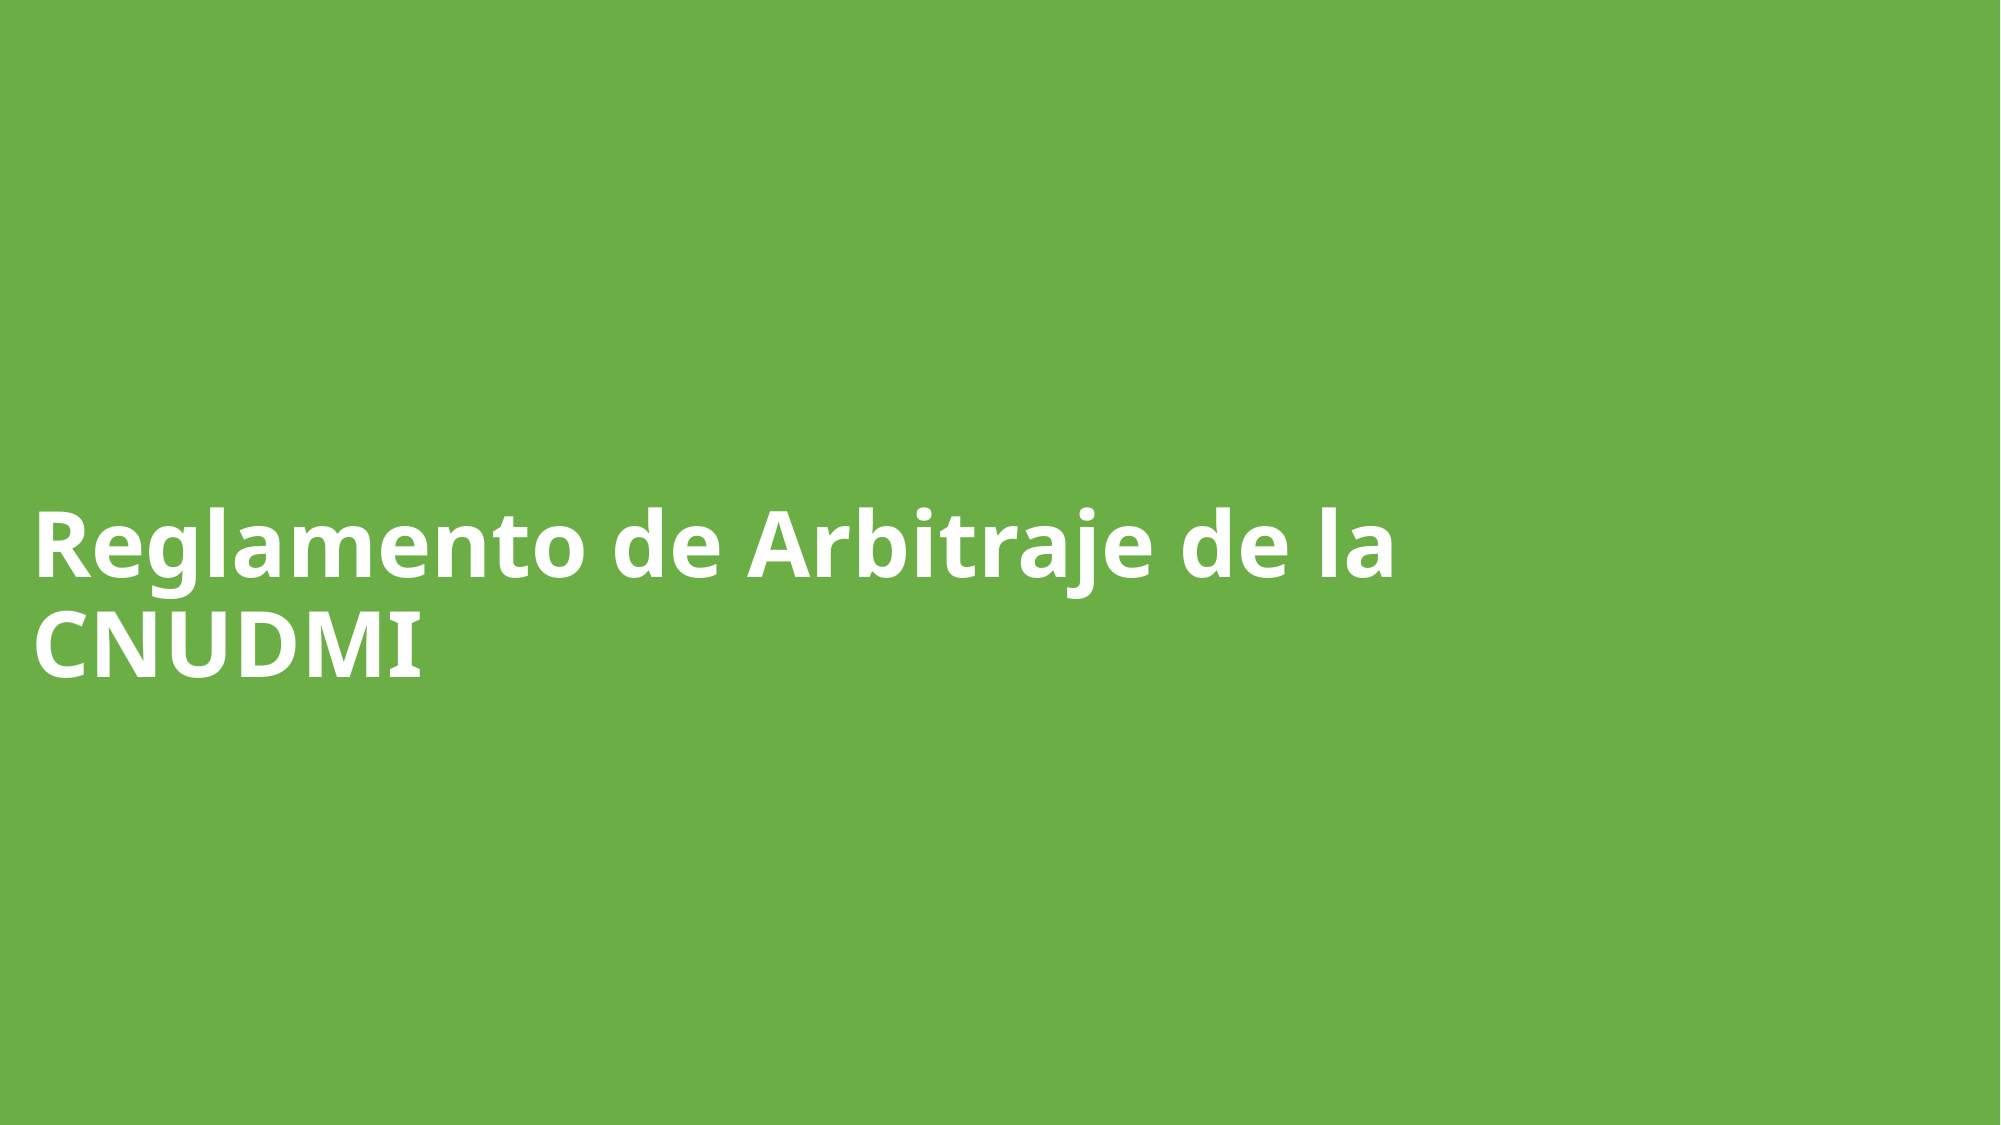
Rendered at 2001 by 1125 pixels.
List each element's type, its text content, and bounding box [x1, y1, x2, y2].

title Reglamento de Arbitraje de la CNUDMI [16, 489, 1742, 707]
